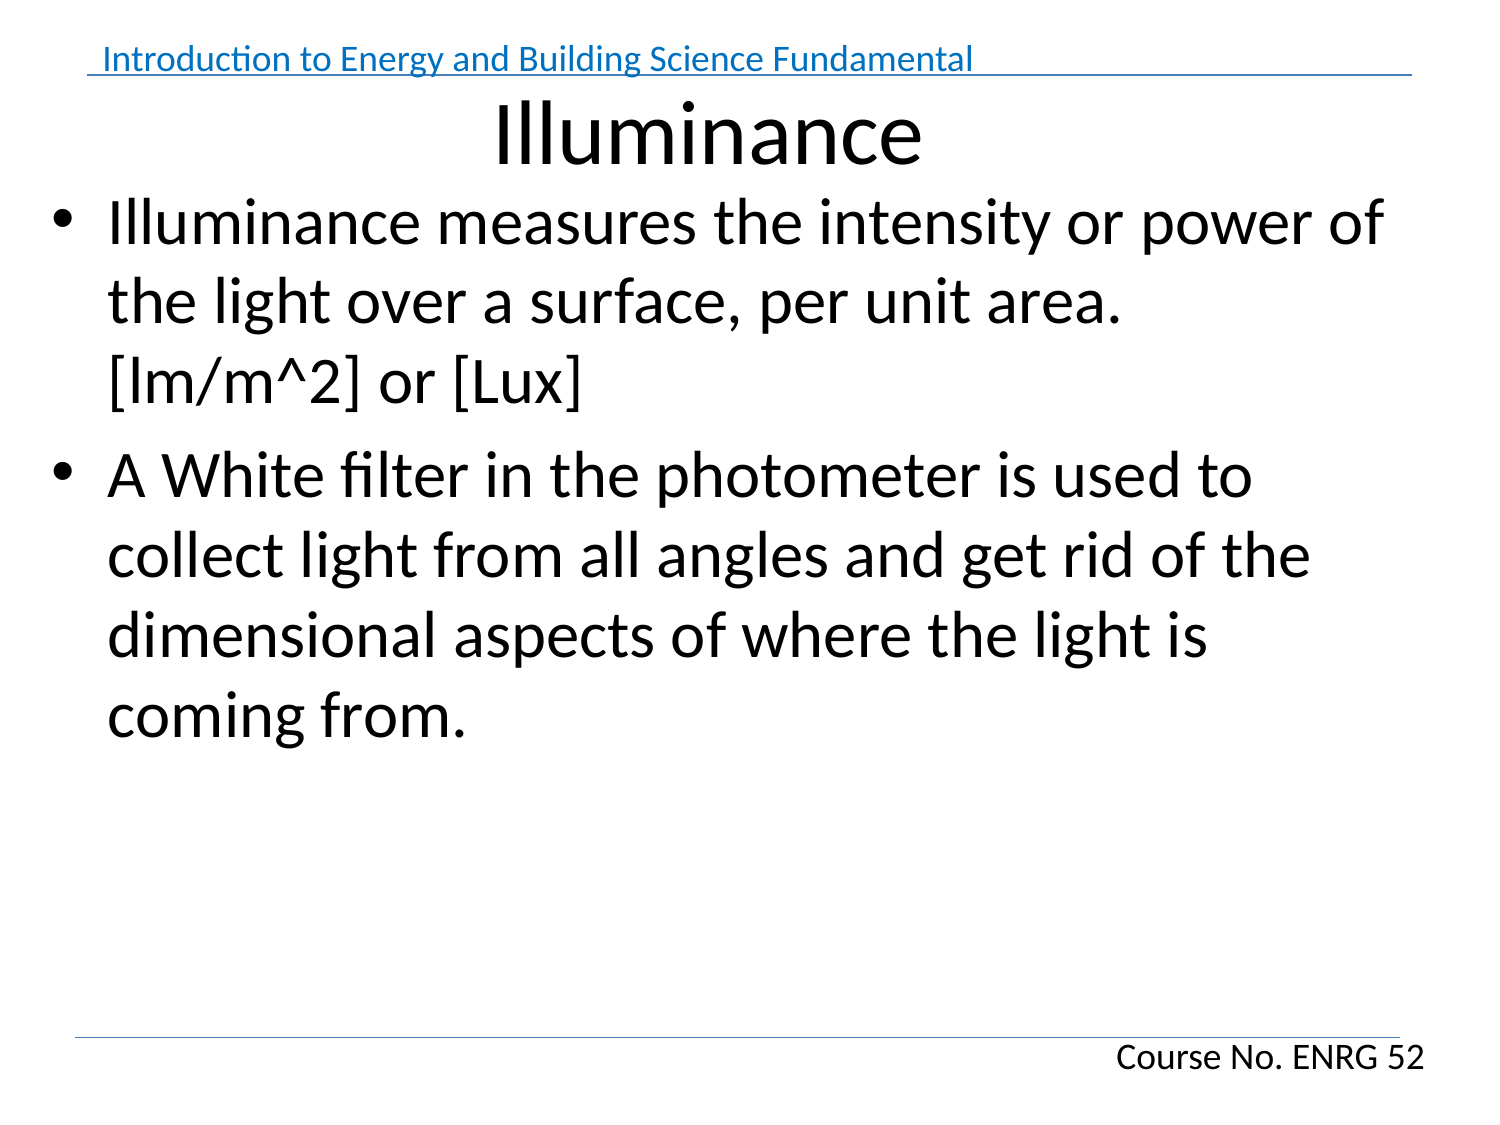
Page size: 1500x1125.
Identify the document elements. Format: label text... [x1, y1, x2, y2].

list Illuminance measures the intensity or power of the light over a surface, per unit area. [lm/m^2] or [Lux] A White filter in the photometer is used to collect light from all angles and get rid of the dimensional aspects of where the light is coming from. [36, 169, 1407, 1052]
title Illuminance [49, 0, 1369, 169]
